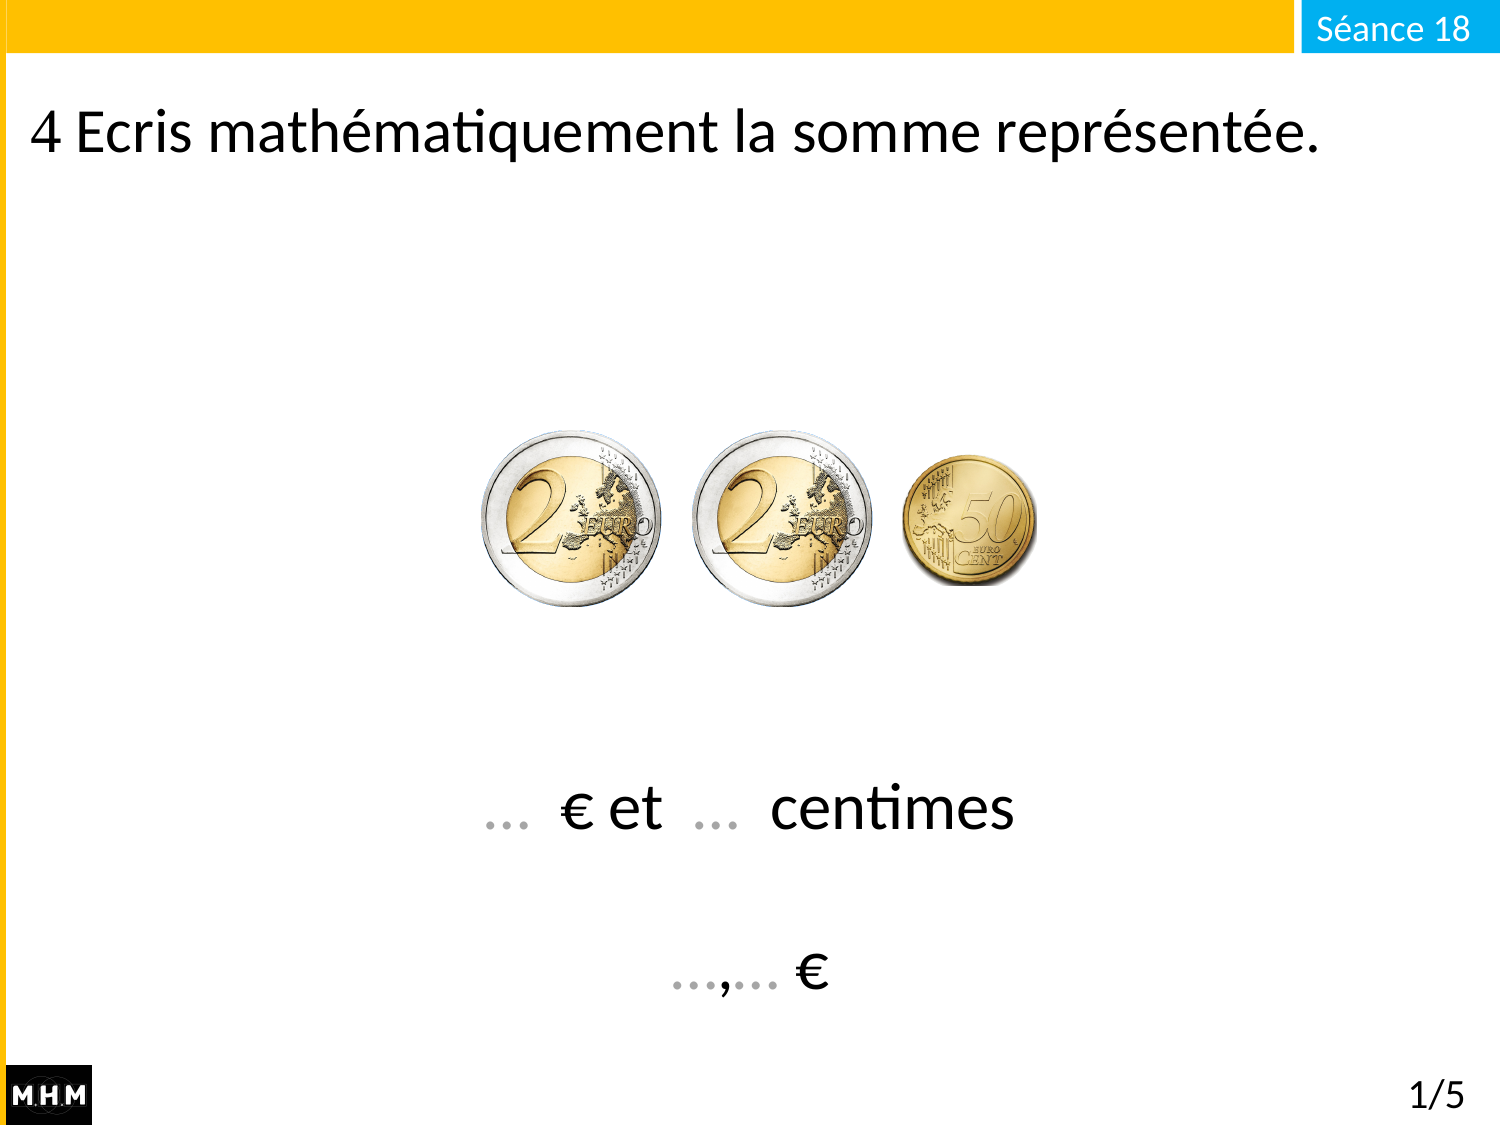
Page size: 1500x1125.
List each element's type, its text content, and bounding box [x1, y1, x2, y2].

picture [6, 1065, 92, 1125]
picture [902, 453, 1037, 586]
picture [691, 430, 873, 607]
list 1/5 [1373, 1064, 1500, 1125]
picture [480, 430, 662, 607]
title  Ecris mathématiquement la somme représentée. [14, 60, 1391, 205]
text_box … € et … centimes …,… € [392, 675, 1108, 1011]
